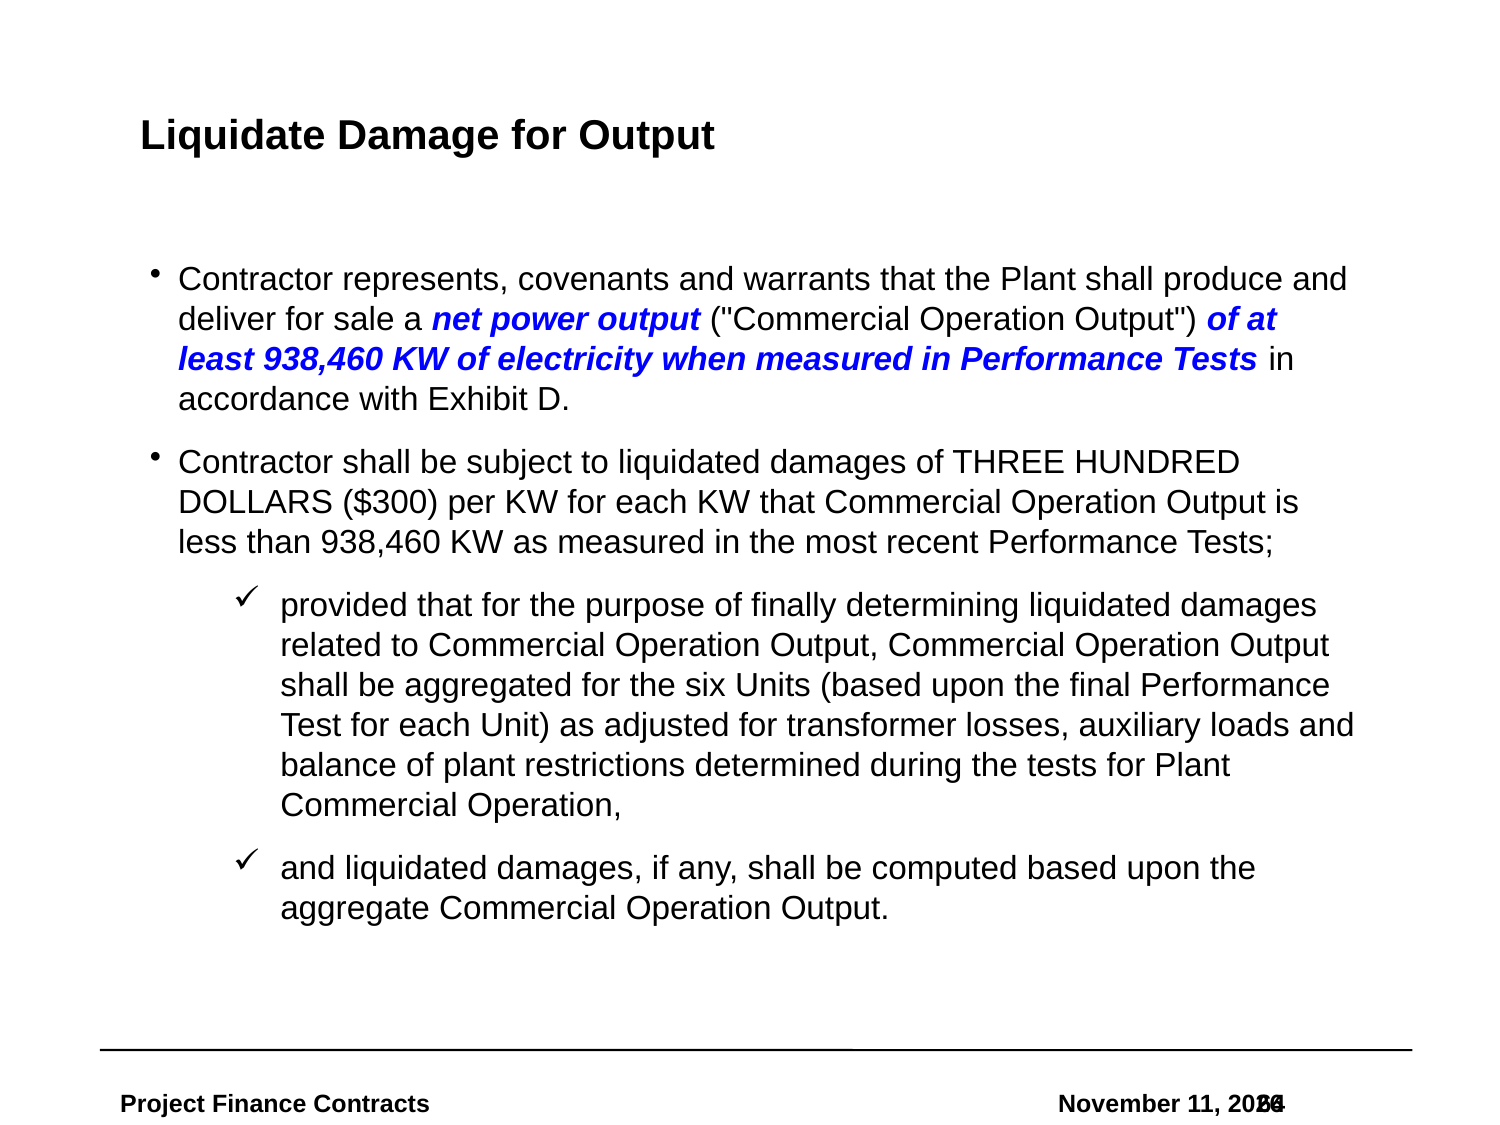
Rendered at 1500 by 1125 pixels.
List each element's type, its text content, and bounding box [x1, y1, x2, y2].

list Contractor represents, covenants and warrants that the Plant shall produce and deliver for sale a net power output ("Commercial Operation Output") of at least 938,460 KW of electricity when measured in Performance Tests in accordance with Exhibit D. Contractor shall be subject to liquidated damages of THREE HUNDRED DOLLARS ($300) per KW for each KW that Commercial Operation Output is less than 938,460 KW as measured in the most recent Performance Tests; provided that for the purpose of finally determining liquidated damages related to Commercial Operation Output, Commercial Operation Output shall be aggregated for the six Units (based upon the final Performance Test for each Unit) as adjusted for transformer losses, auxiliary loads and balance of plant restrictions determined during the tests for Plant Commercial Operation, and liquidated damages, if any, shall be computed based upon the aggregate Commercial Operation Output. [124, 249, 1376, 1001]
title Liquidate Damage for Output [124, 99, 1288, 226]
